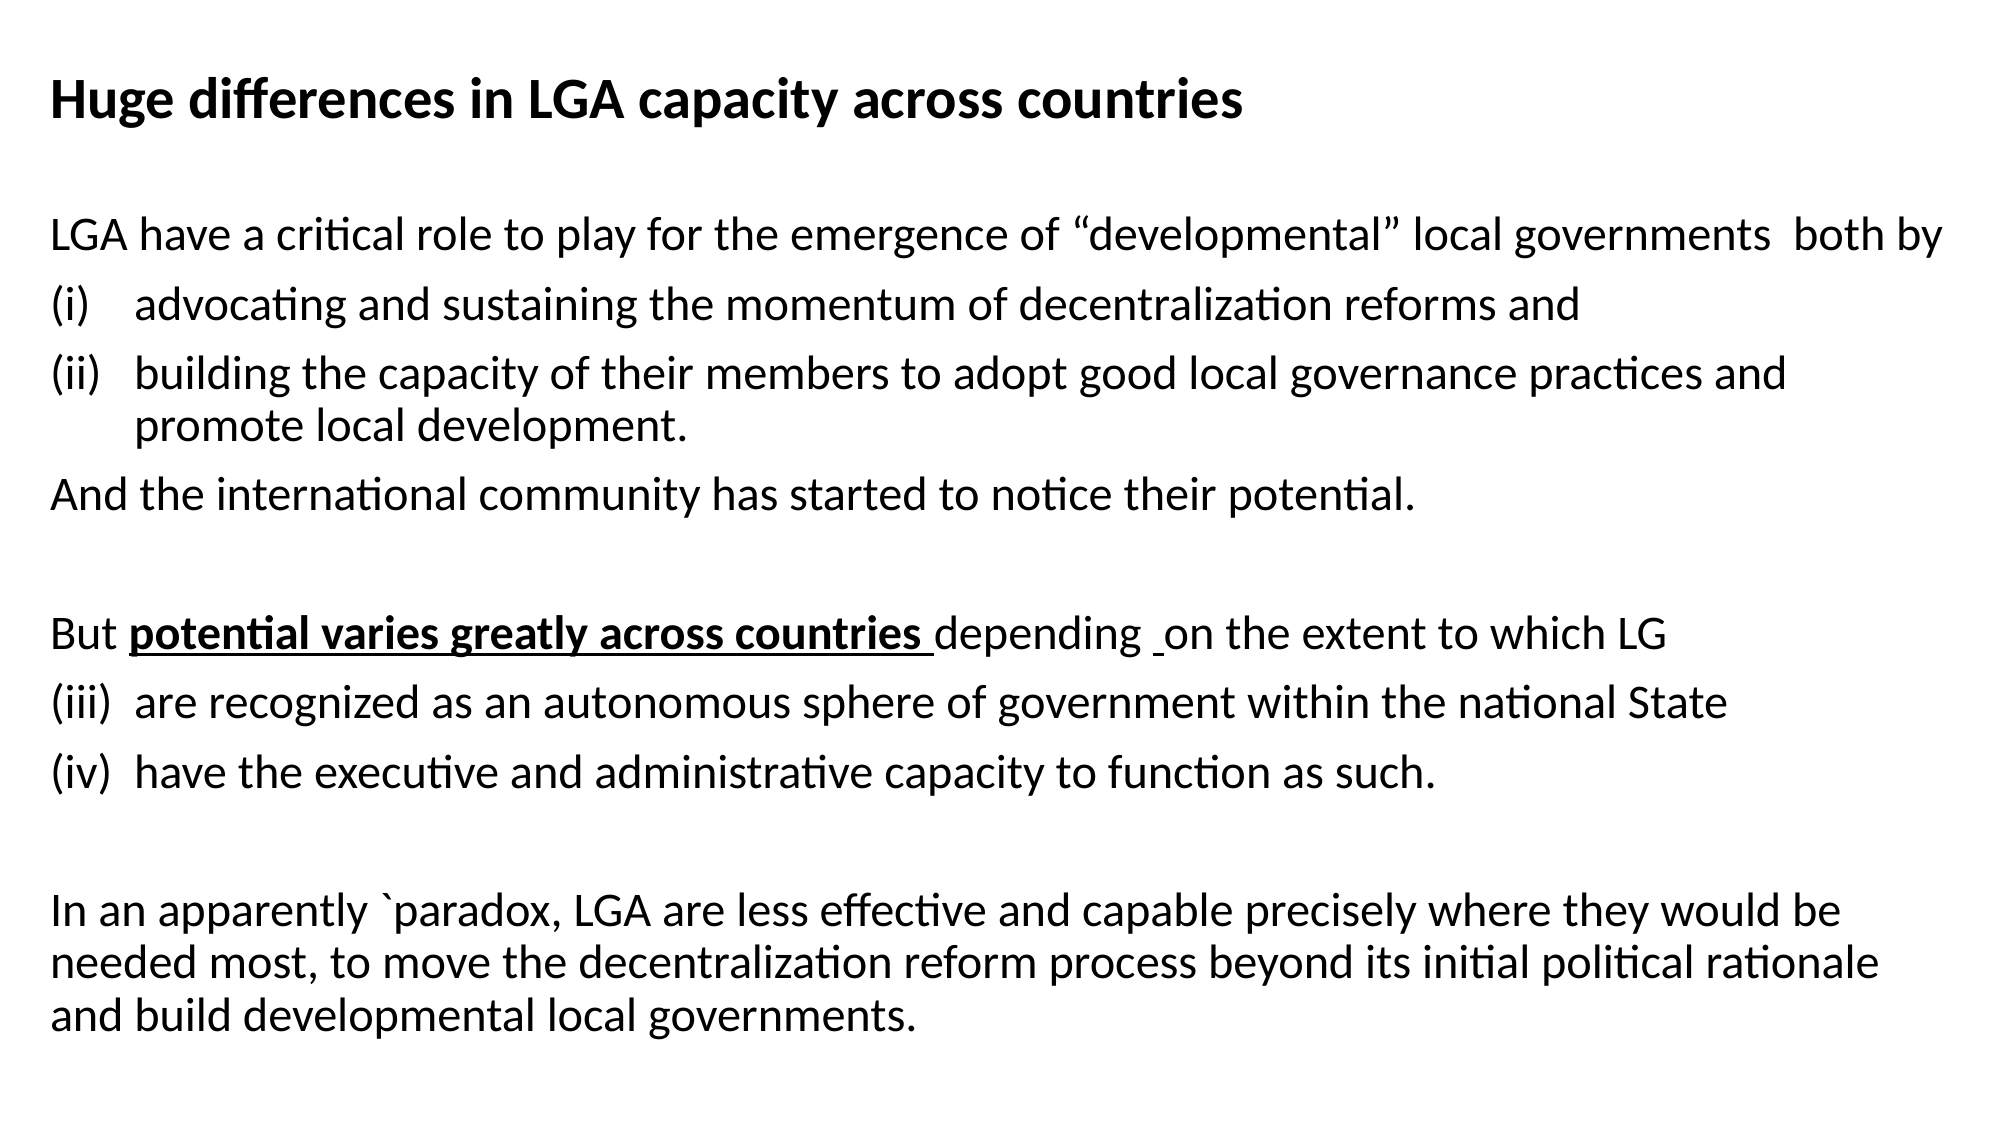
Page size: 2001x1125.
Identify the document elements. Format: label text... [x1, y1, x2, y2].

title Huge differences in LGA capacity across countries [35, 59, 1965, 139]
list LGA have a critical role to play for the emergence of “developmental” local governments both by advocating and sustaining the momentum of decentralization reforms and building the capacity of their members to adopt good local governance practices and promote local development. And the international community has started to notice their potential. But potential varies greatly across countries depending on the extent to which LG are recognized as an autonomous sphere of government within the national State have the executive and administrative capacity to function as such. In an apparently `paradox, LGA are less effective and capable precisely where they would be needed most, to move the decentralization reform process beyond its initial political rationale and build developmental local governments. [35, 201, 1965, 1090]
